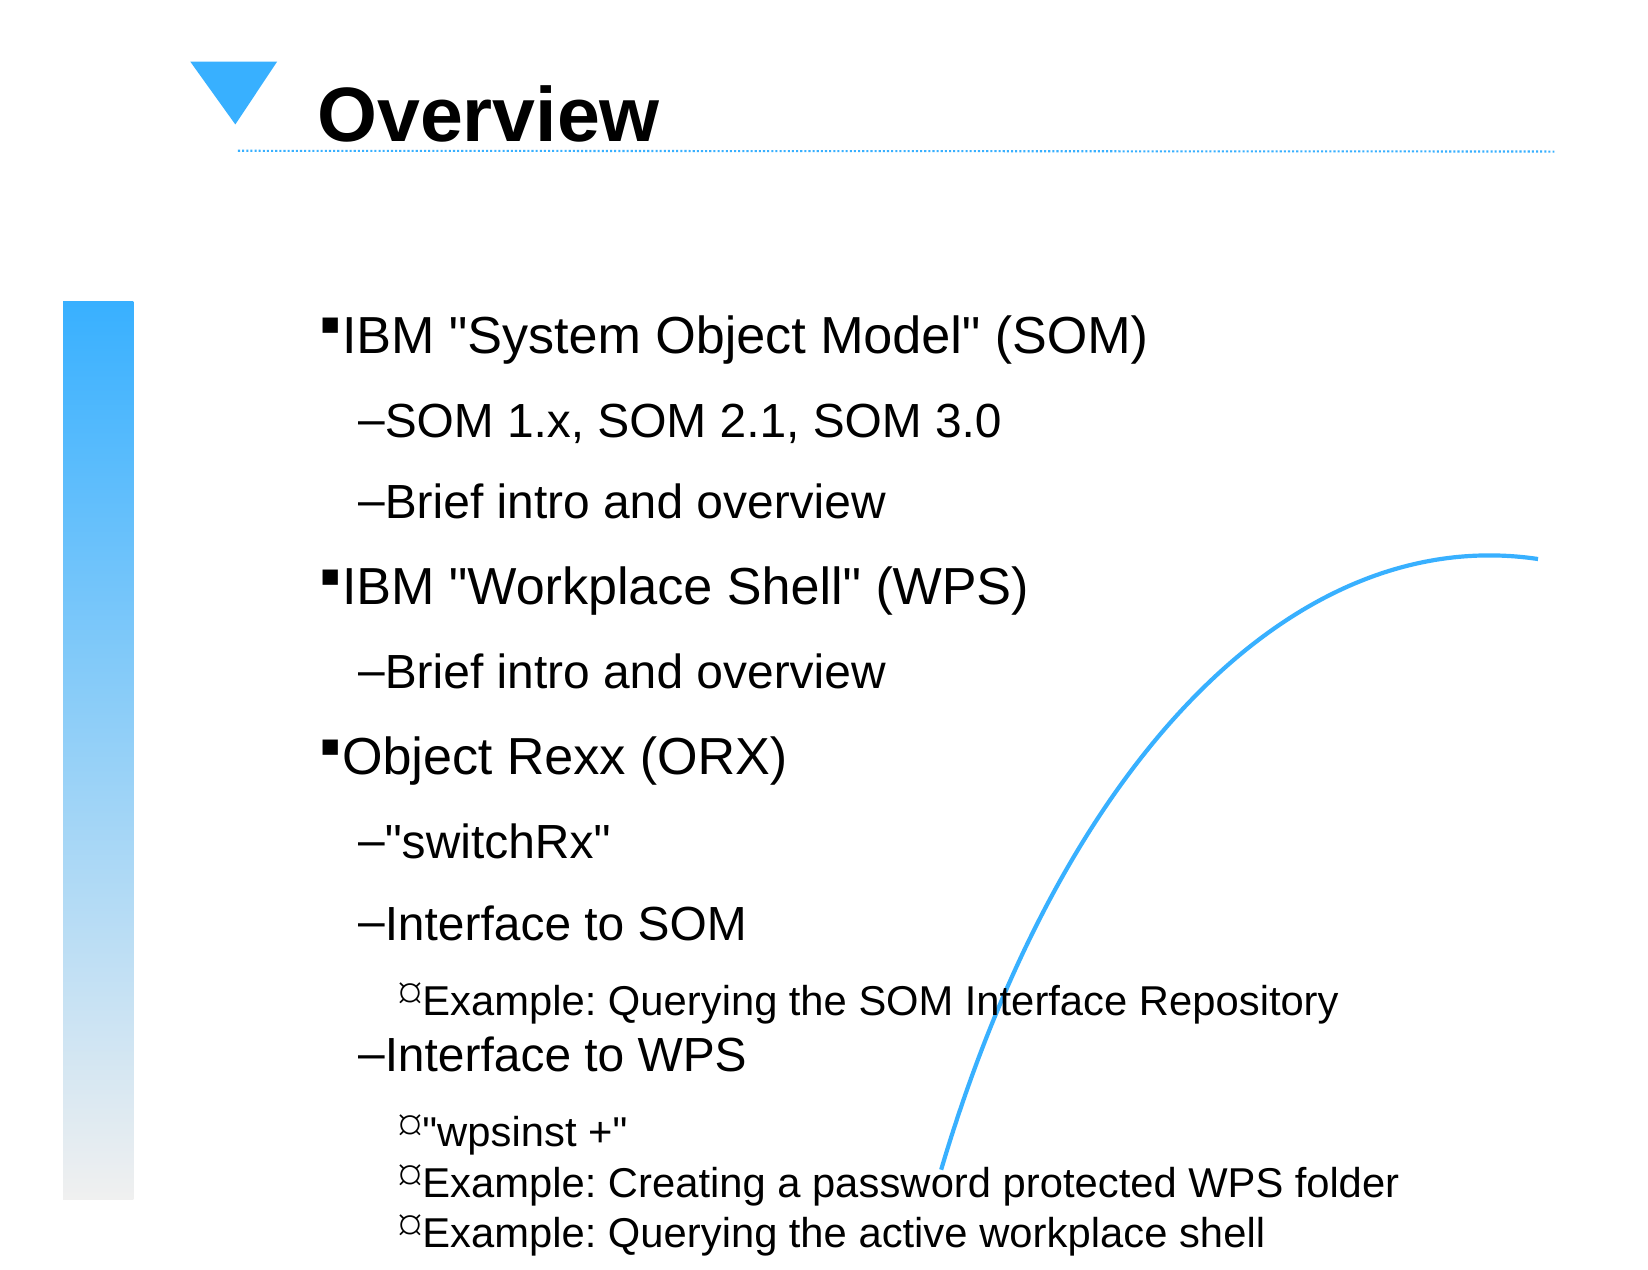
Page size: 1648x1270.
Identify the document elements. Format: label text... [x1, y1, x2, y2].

text_box Overview [317, 64, 1549, 250]
text_box IBM "System Object Model" (SOM) SOM 1.x, SOM 2.1, SOM 3.0 Brief intro and overview IBM "Workplace Shell" (WPS) Brief intro and overview Object Rexx (ORX) "switchRx" Interface to SOM Example: Querying the SOM Interface Repository Interface to WPS "wpsinst +" Example: Creating a password protected WPS folder Example: Querying the active workplace shell [318, 301, 1600, 1256]
text_box [63, 301, 134, 1200]
text_box [190, 61, 278, 125]
